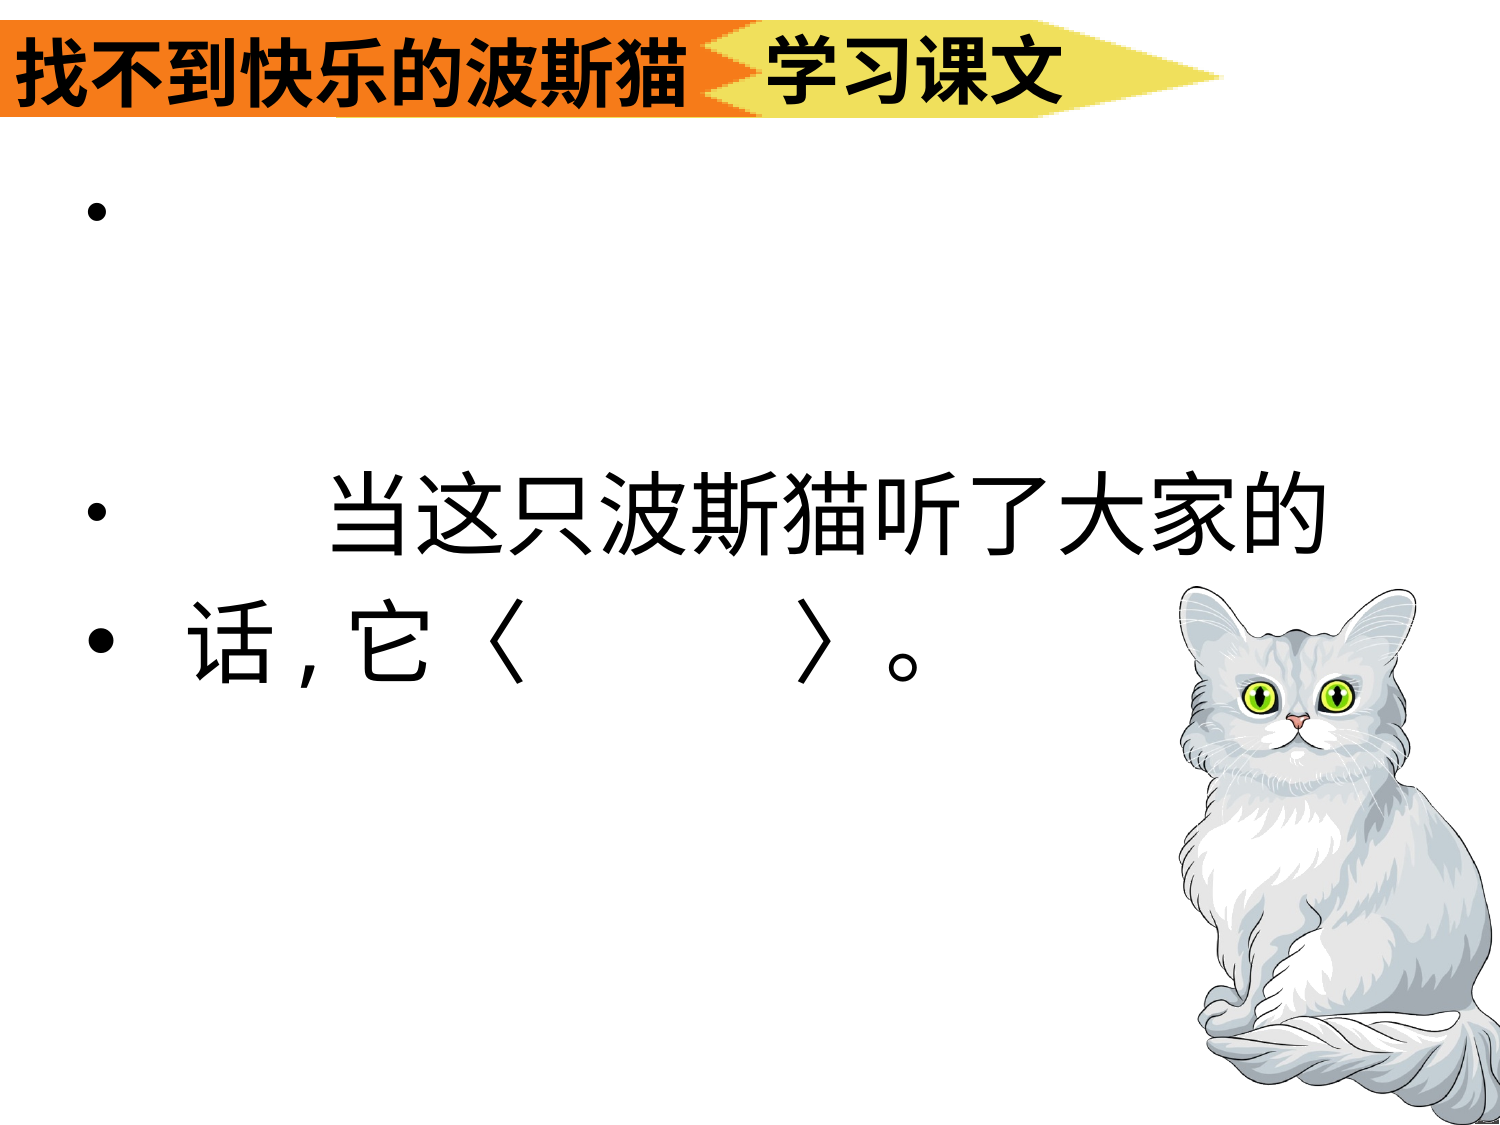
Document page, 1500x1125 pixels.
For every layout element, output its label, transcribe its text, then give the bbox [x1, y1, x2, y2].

picture [1136, 586, 1500, 1125]
list 当这只波斯猫听了大家的 话,它〈 〉。 [70, 164, 1421, 908]
picture [0, 19, 1235, 119]
